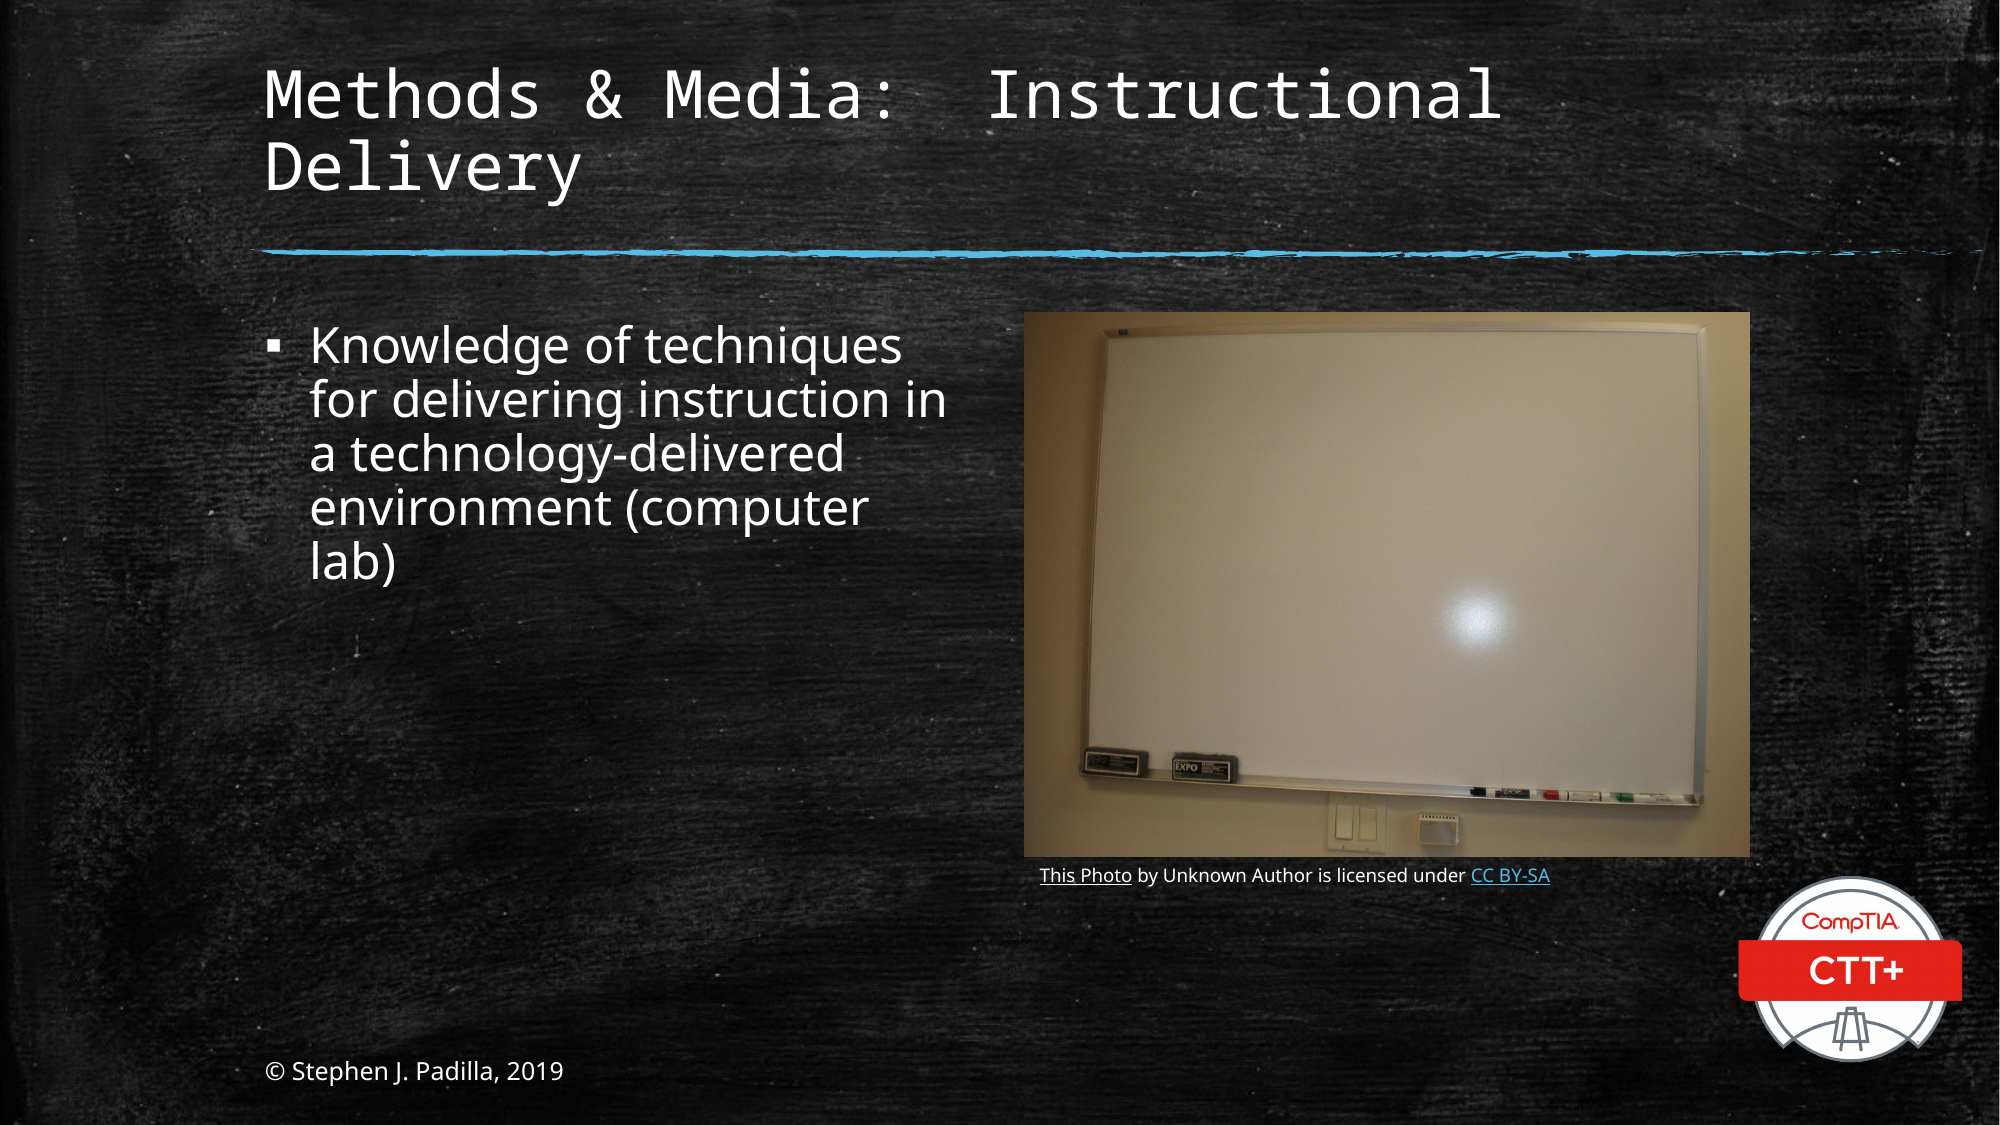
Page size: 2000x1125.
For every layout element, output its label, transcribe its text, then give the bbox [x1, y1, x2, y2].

picture [1024, 312, 2000, 1125]
text_box This Photo by Unknown Author is licensed under CC BY-SA [1024, 857, 1699, 897]
list Knowledge of techniques for delivering instruction in a technology-delivered environment (computer lab) [249, 312, 975, 1013]
title Methods & Media: Instructional Delivery [249, 45, 1750, 213]
footer © Stephen J. Padilla, 2019 [249, 1050, 1288, 1096]
